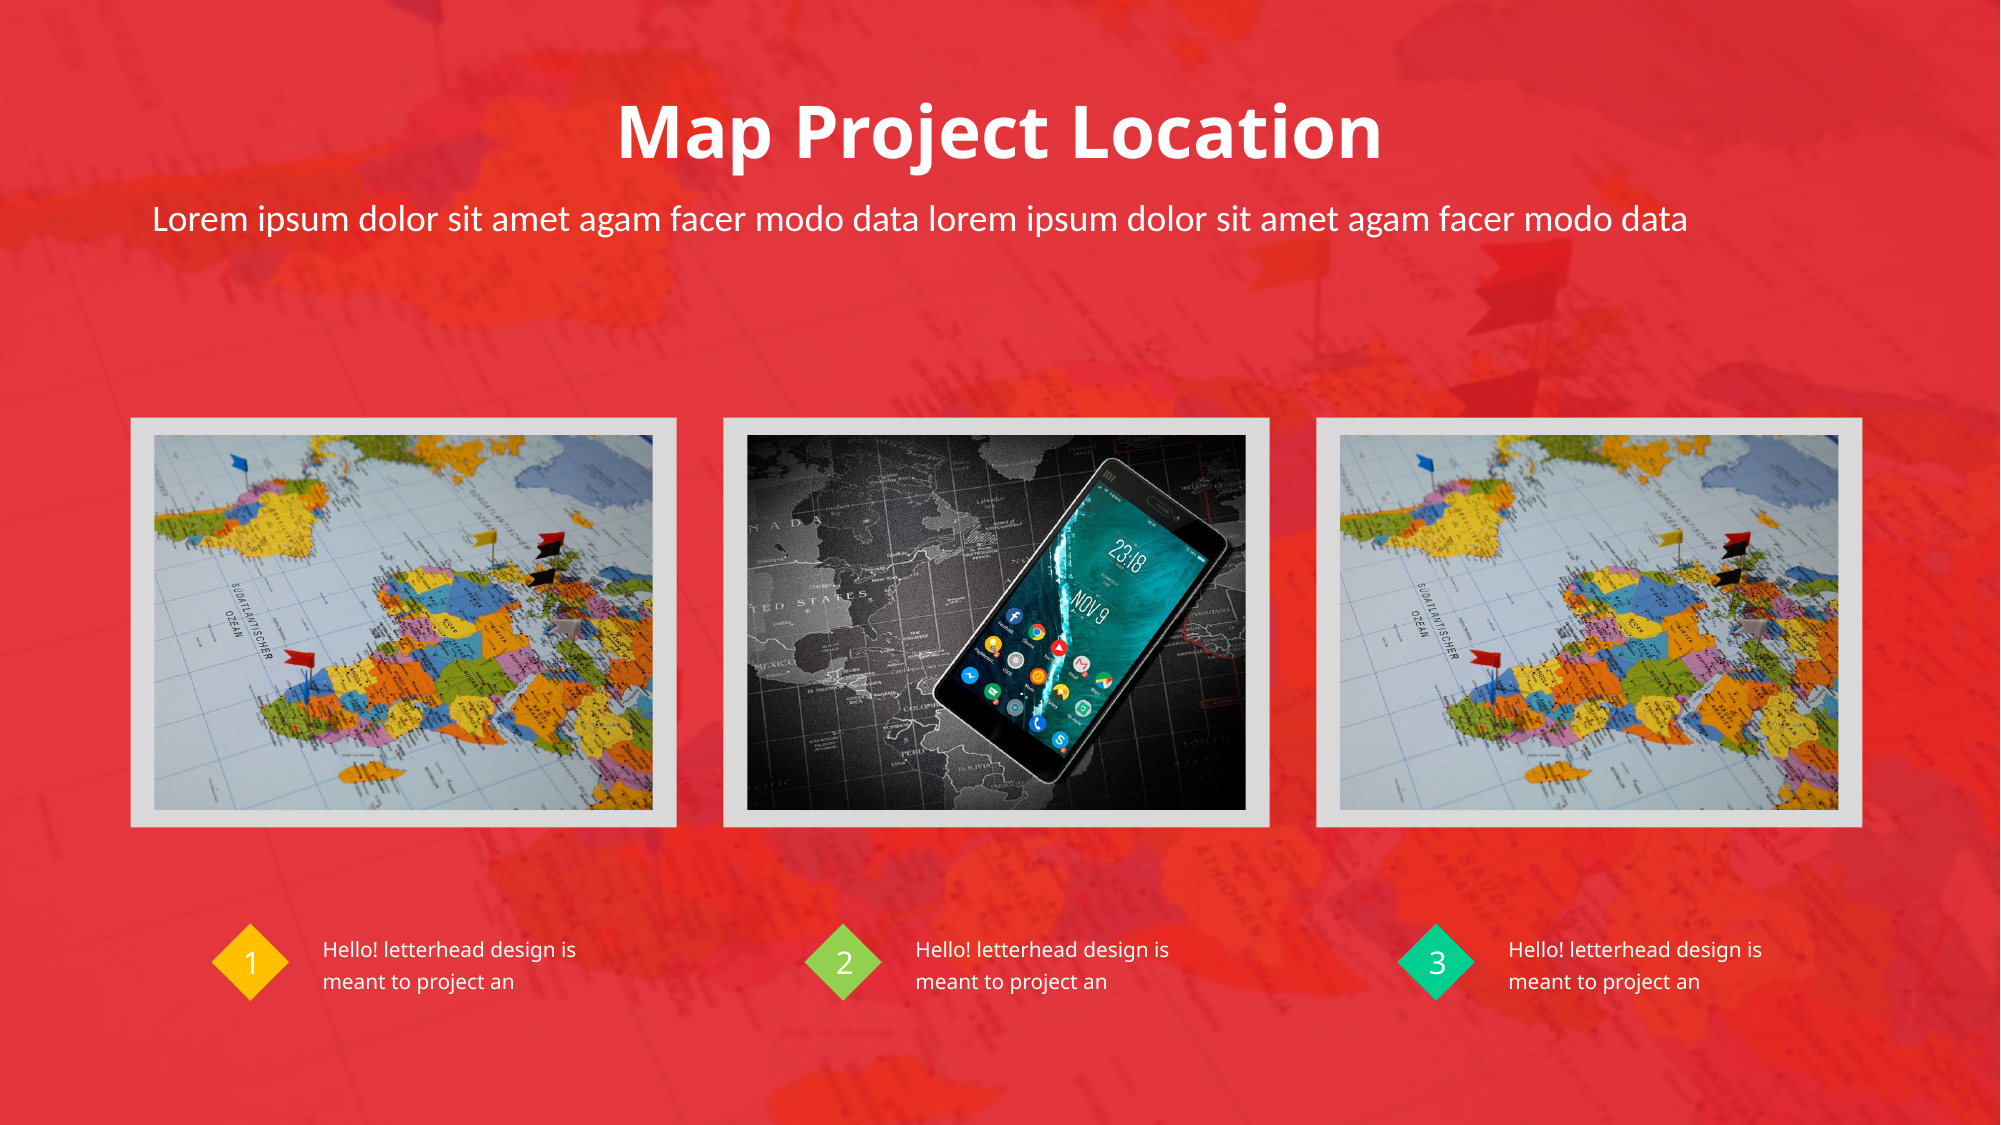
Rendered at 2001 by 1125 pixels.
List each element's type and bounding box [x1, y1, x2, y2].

text_box [815, 934, 1178, 990]
text_box [222, 934, 585, 990]
picture [0, 0, 2000, 1125]
text_box [1408, 934, 1771, 990]
